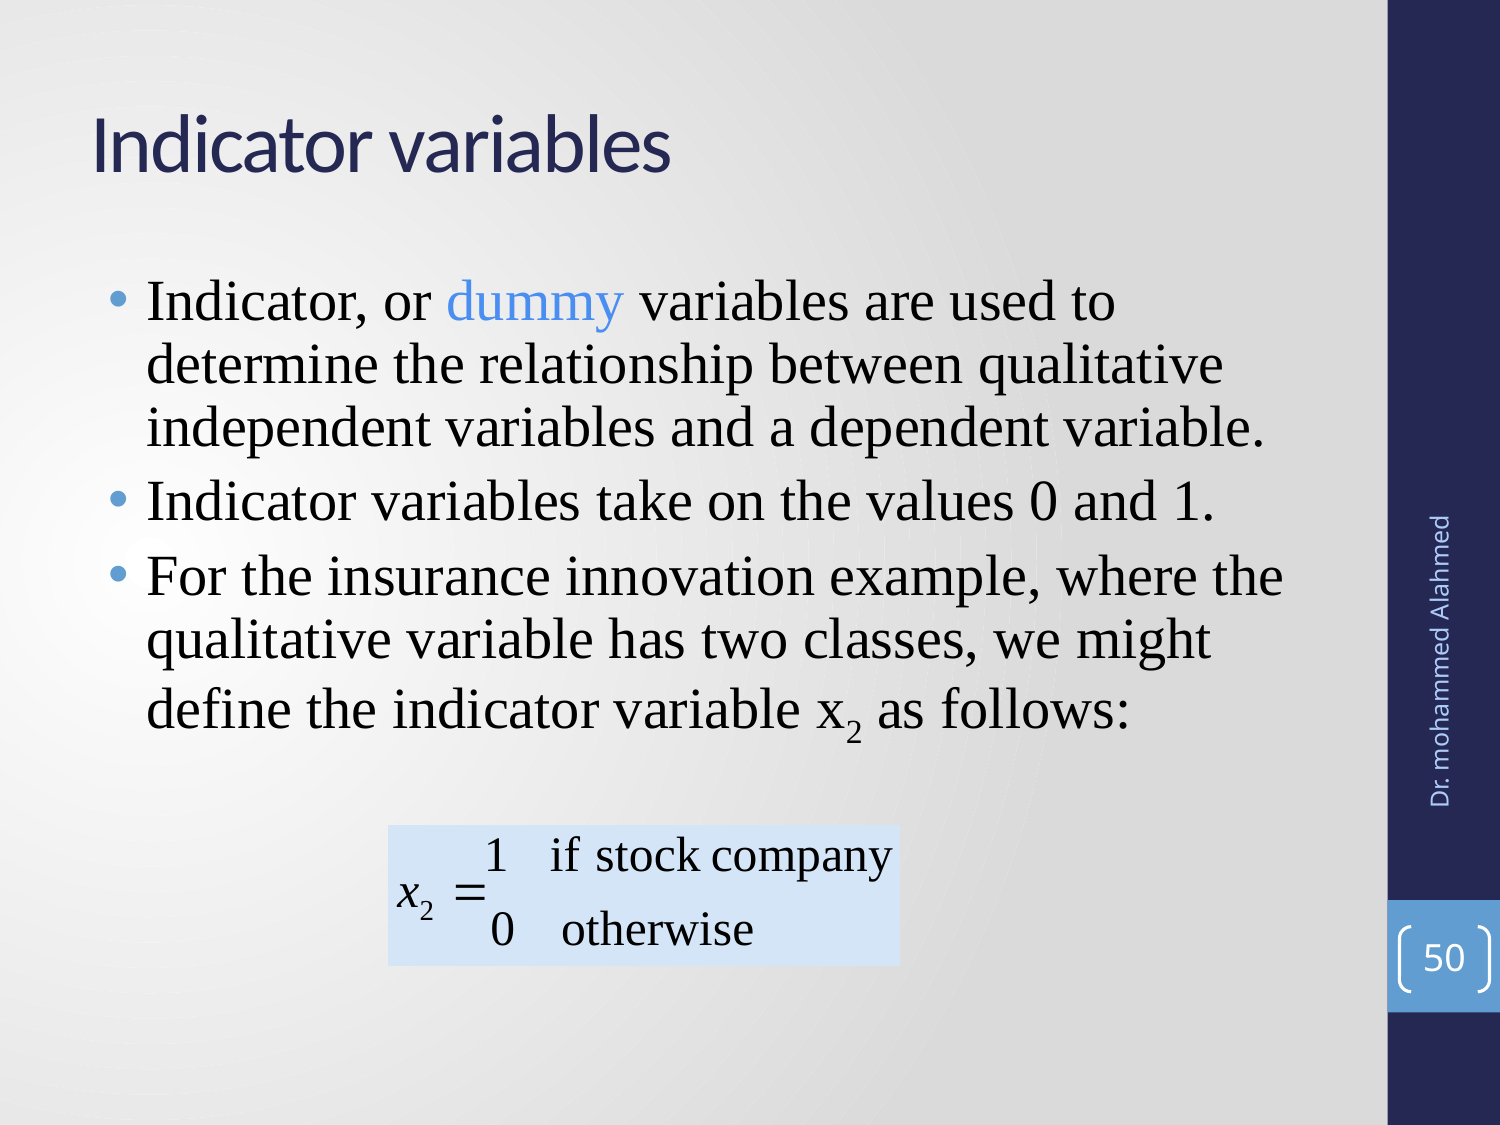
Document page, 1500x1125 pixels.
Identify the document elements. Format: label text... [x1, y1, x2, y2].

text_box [386, 824, 901, 967]
slide_number 50 [1397, 925, 1492, 994]
footer Dr. mohammed Alahmed [1408, 500, 1469, 889]
list Indicator, or dummy variables are used to determine the relationship between qualitative independent variables and a dependent variable. Indicator variables take on the values 0 and 1. For the insurance innovation example, where the qualitative variable has two classes, we might define the indicator variable x2 as follows: [75, 262, 1363, 1050]
title Indicator variables [75, 45, 1325, 233]
